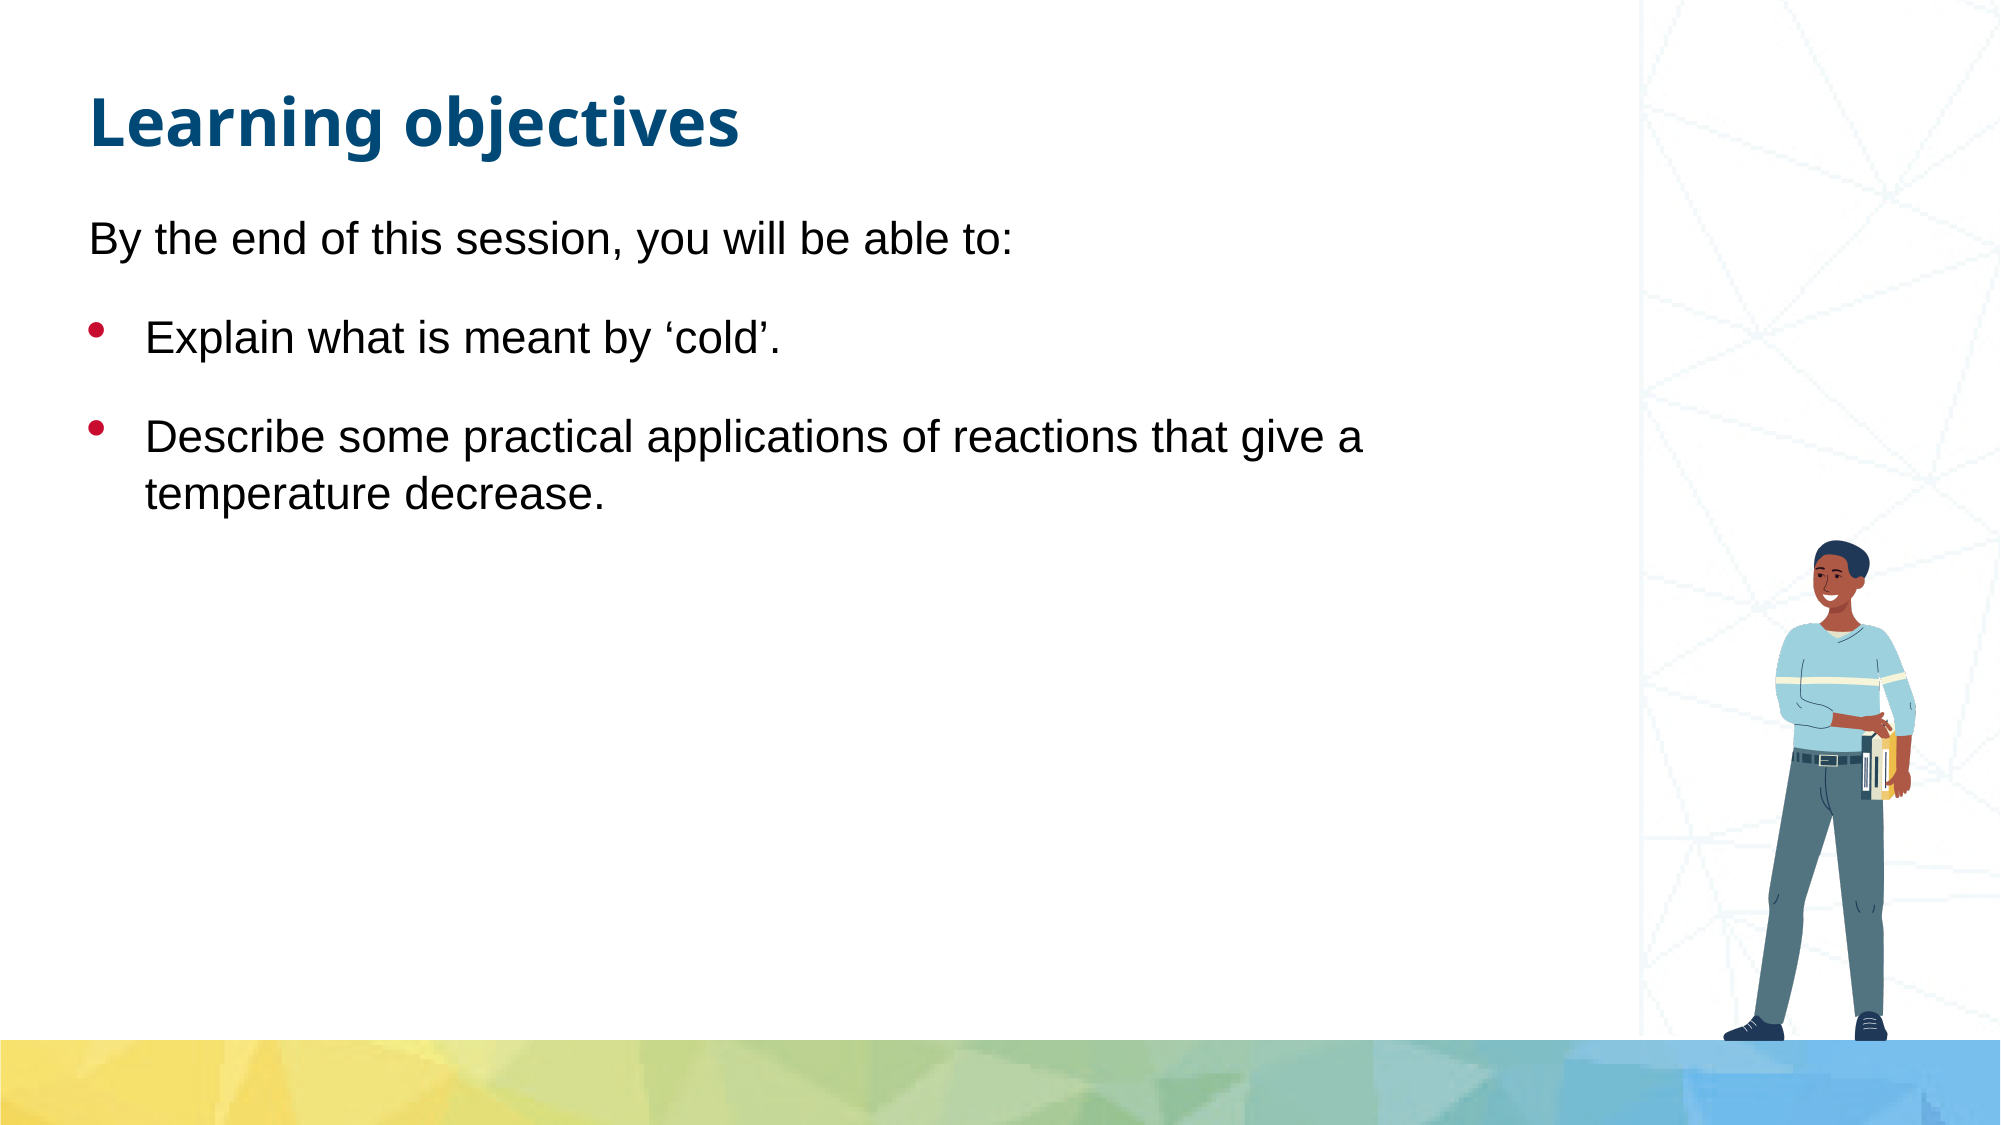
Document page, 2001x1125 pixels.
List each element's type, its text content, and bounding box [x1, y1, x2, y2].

title Learning objectives [88, 88, 1565, 161]
list By the end of this session, you will be able to: Explain what is meant by ‘cold’. Describe some practical applications of reactions that give a temperature decrease. [88, 206, 1565, 890]
picture [0, 0, 2001, 1125]
